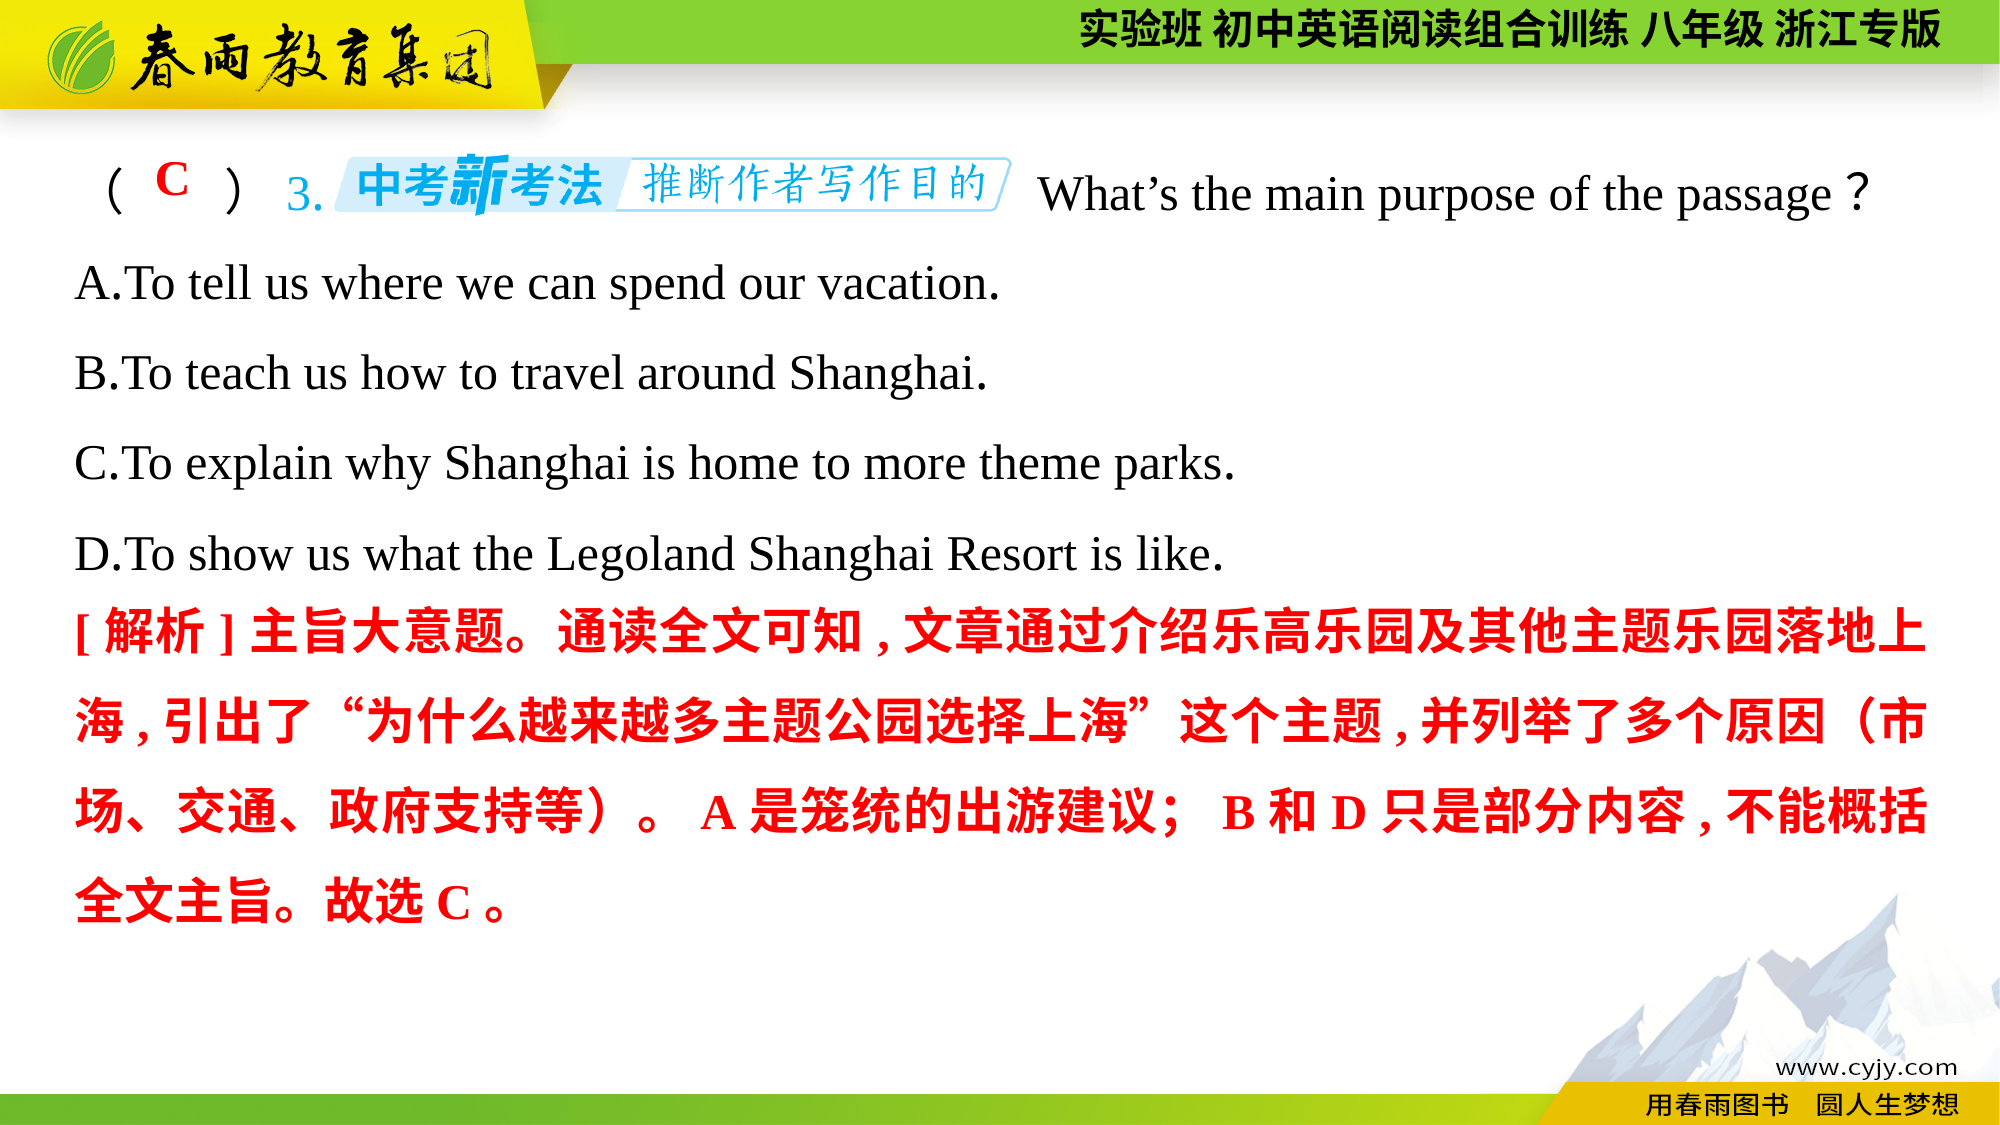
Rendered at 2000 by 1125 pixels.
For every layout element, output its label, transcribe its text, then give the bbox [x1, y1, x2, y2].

text_box C [139, 138, 206, 214]
text_box [解析]主旨大意题。通读全文可知,文章通过介绍乐高乐园及其他主题乐园落地上海,引出了“为什么越来越多主题公园选择上海”这个主题,并列举了多个原因（市场、交通、政府支持等）。A是笼统的出游建议；B和D只是部分内容,不能概括全文主旨。故选C。 [59, 561, 1944, 937]
picture [0, 0, 2000, 1125]
list （ ）3. What’s the main purpose of the passage？ A.To tell us where we can spend our vacation. B.To teach us how to travel around Shanghai. C.To explain why Shanghai is home to more theme parks. D.To show us what the Legoland Shanghai Resort is like. [59, 122, 1944, 561]
